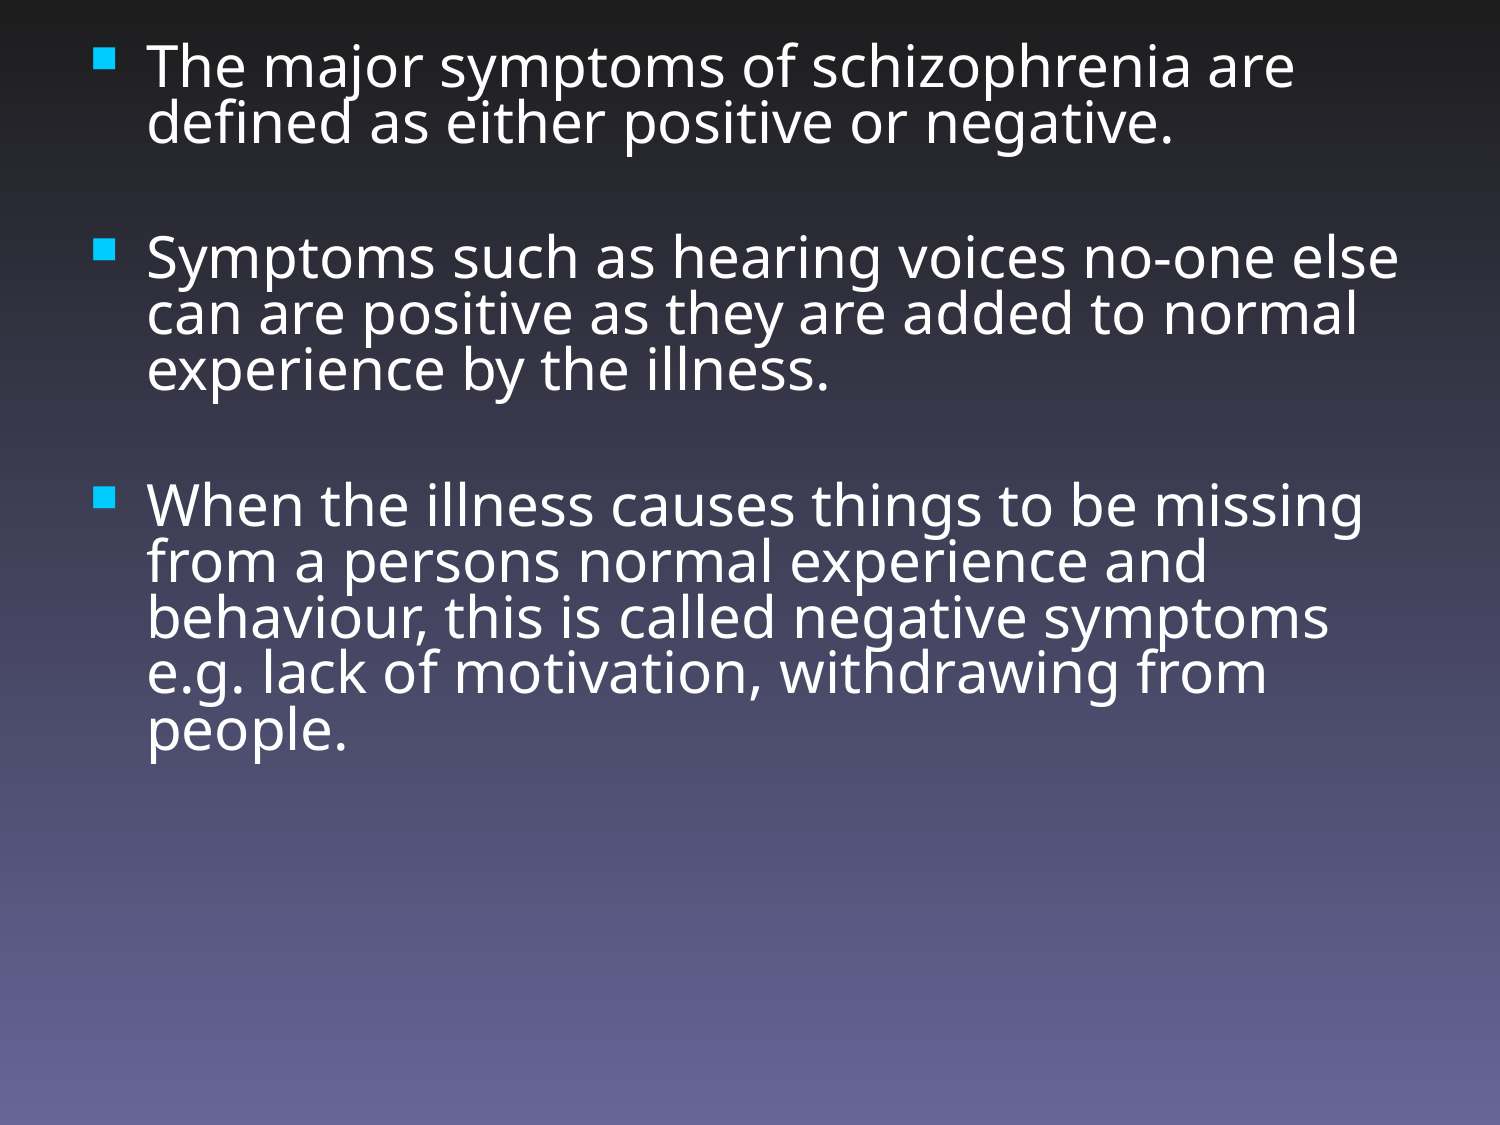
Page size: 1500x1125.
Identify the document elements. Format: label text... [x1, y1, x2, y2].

list The major symptoms of schizophrenia are defined as either positive or negative. Symptoms such as hearing voices no-one else can are positive as they are added to normal experience by the illness. When the illness causes things to be missing from a persons normal experience and behaviour, this is called negative symptoms e.g. lack of motivation, withdrawing from people. [74, 34, 1426, 1001]
